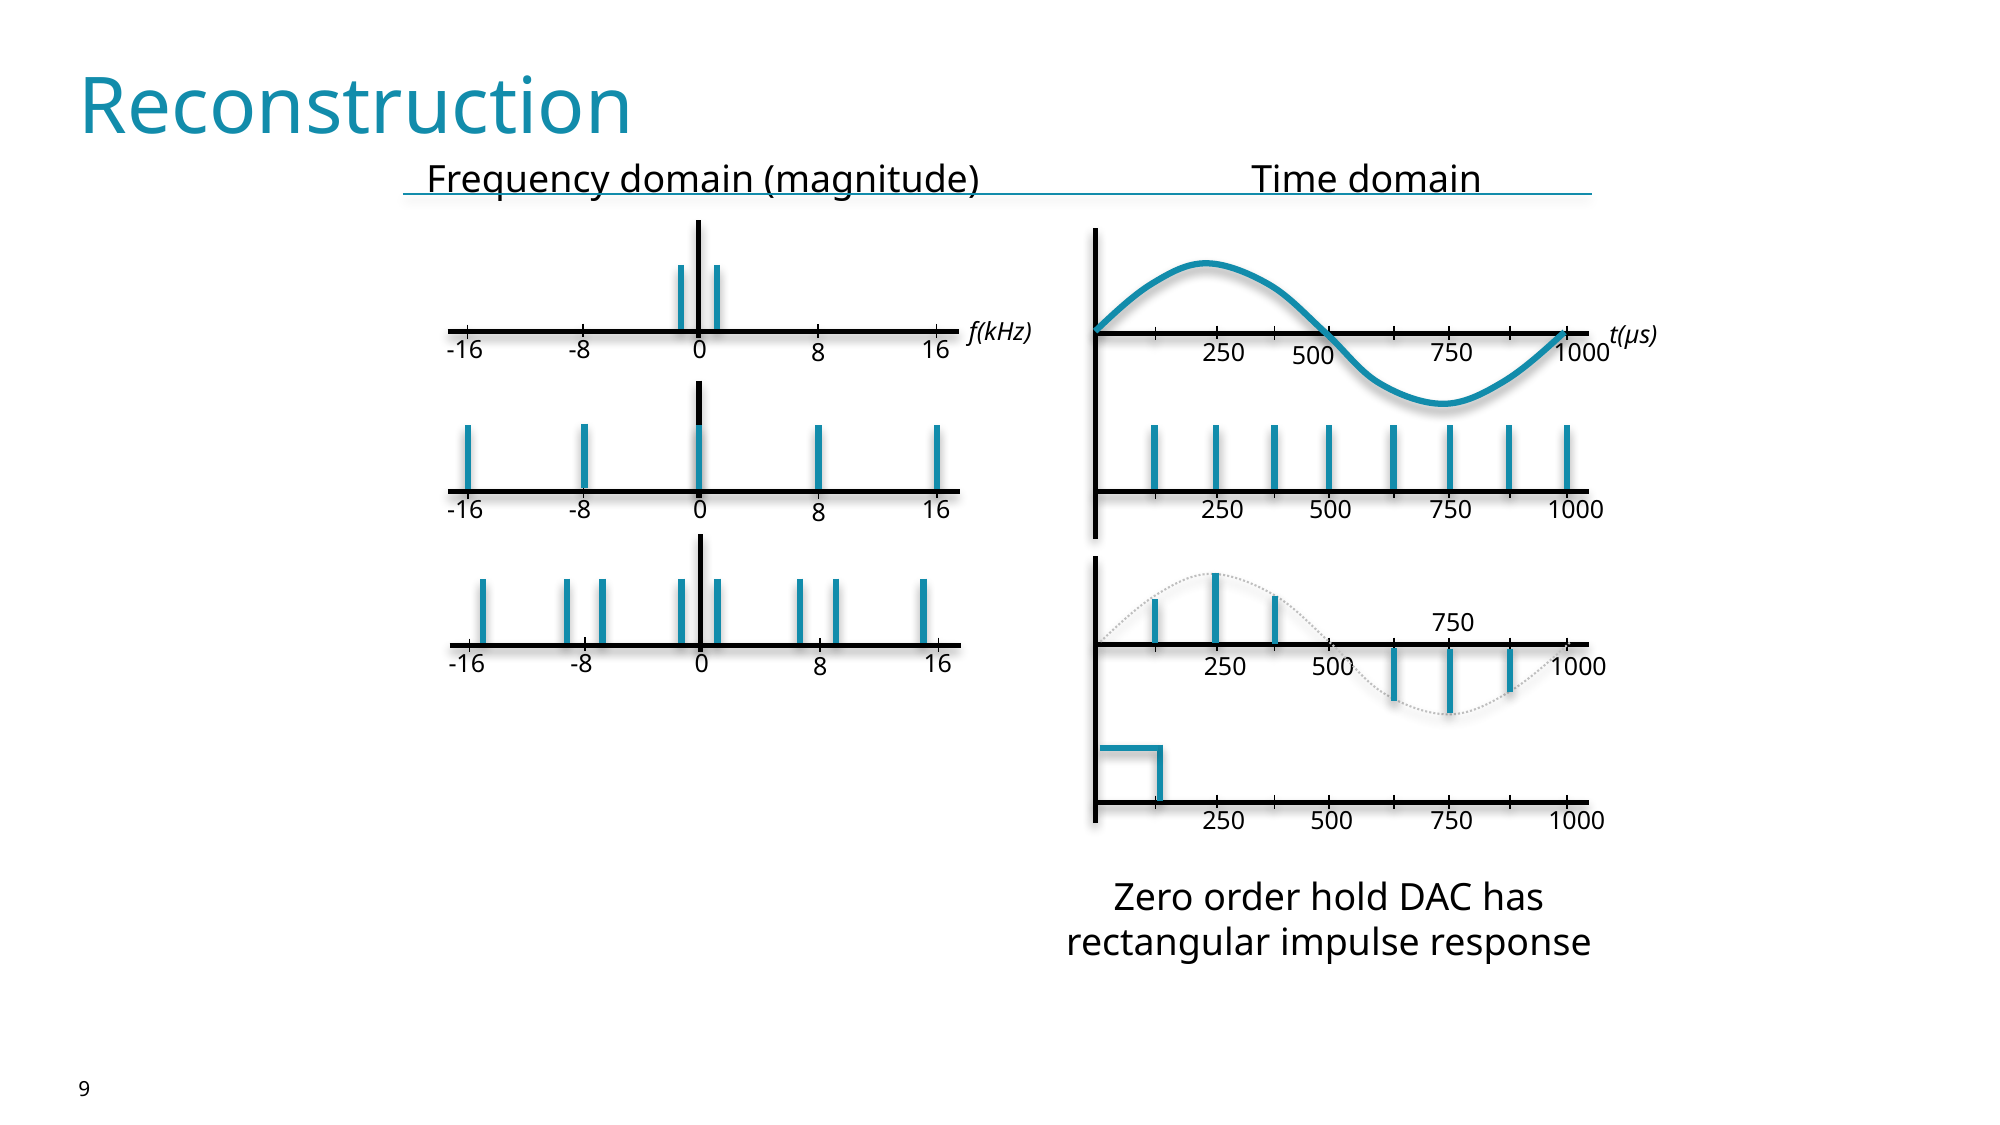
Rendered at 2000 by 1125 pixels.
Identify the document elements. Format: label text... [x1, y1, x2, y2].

text_box Zero order hold DAC has rectangular impulse response [1051, 865, 1607, 971]
title Reconstruction [78, 55, 1910, 150]
text_box Frequency domain (magnitude) [411, 147, 995, 192]
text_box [402, 193, 1686, 836]
text_box Time domain [1236, 147, 1498, 192]
